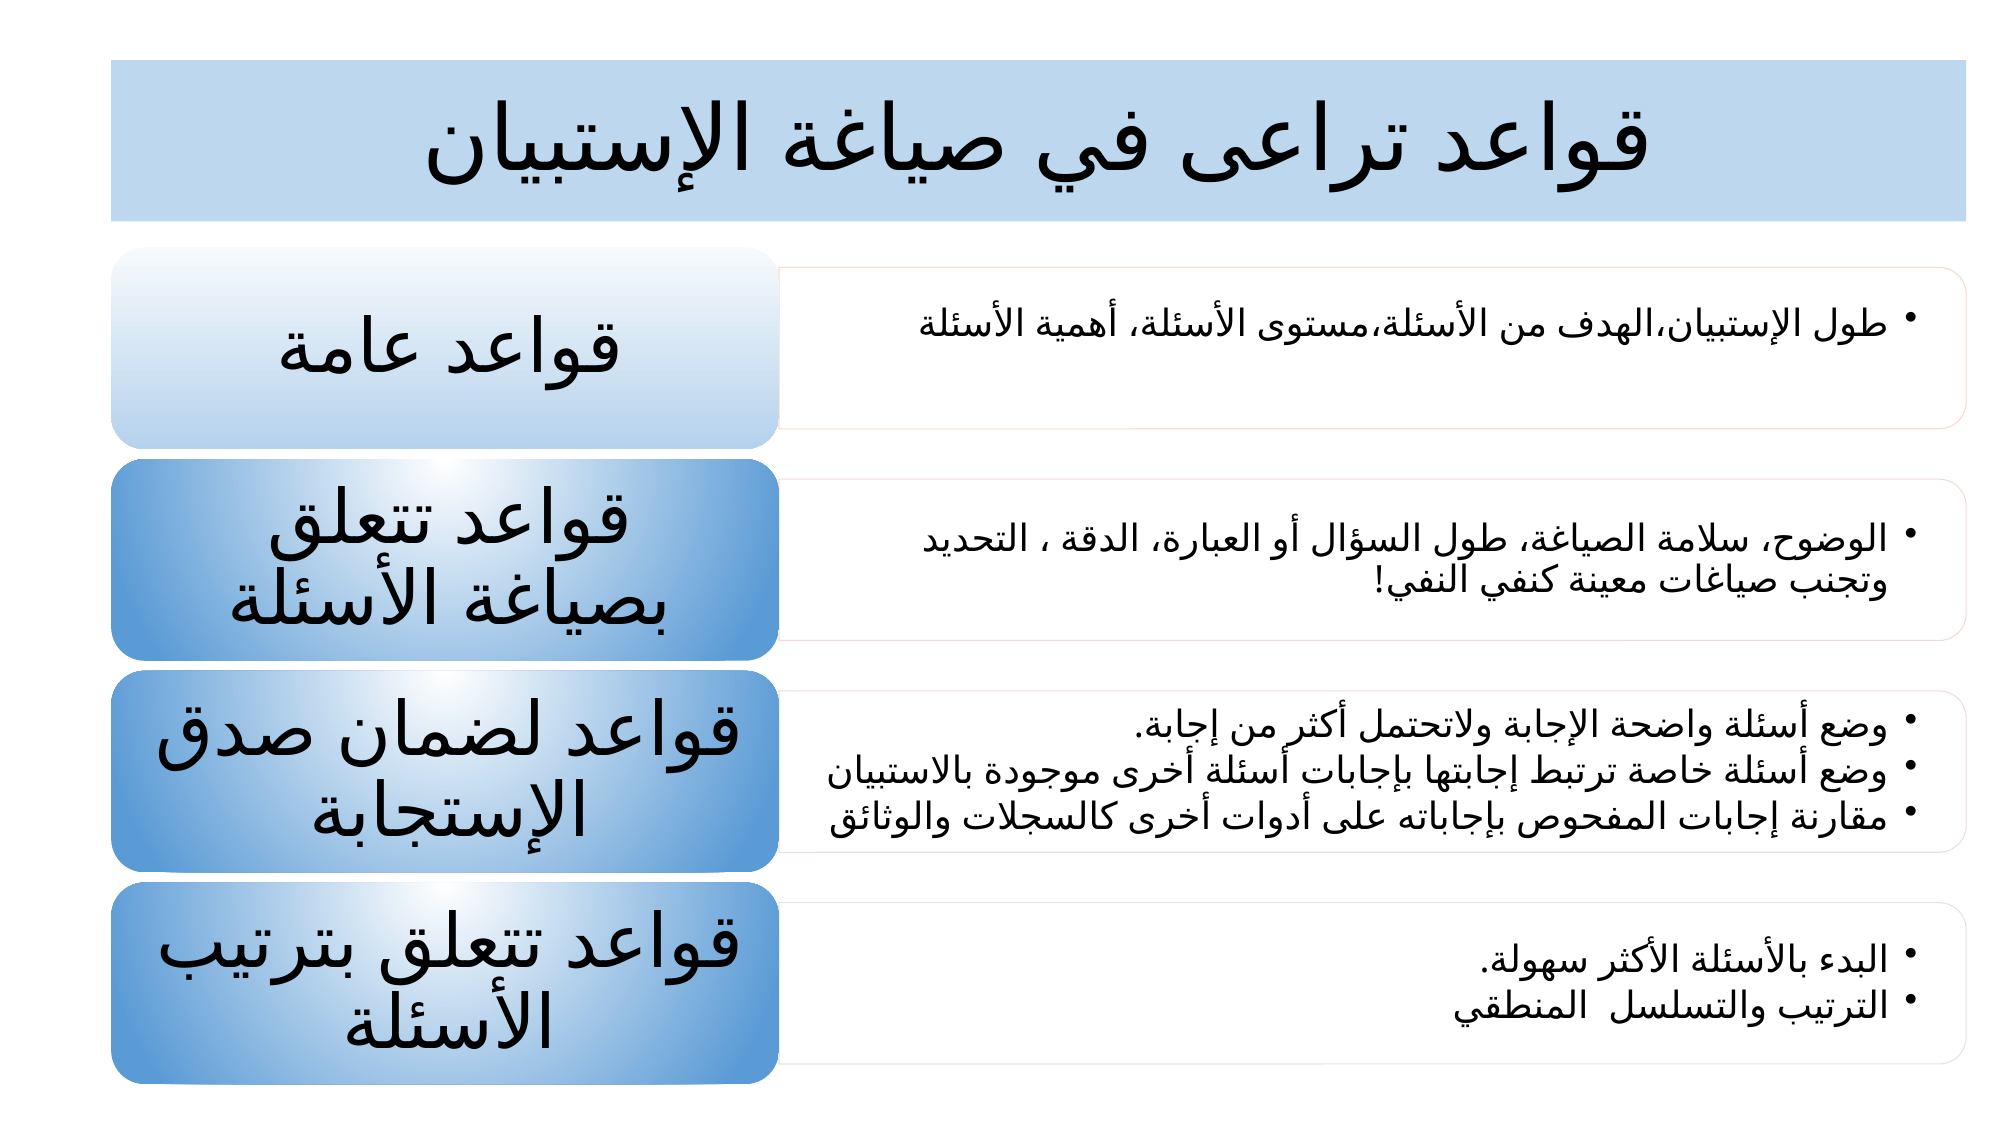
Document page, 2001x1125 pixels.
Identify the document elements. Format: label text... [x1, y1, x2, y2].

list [111, 246, 1967, 1085]
title قواعد تراعى في صياغة الإستبيان [111, 60, 1967, 222]
